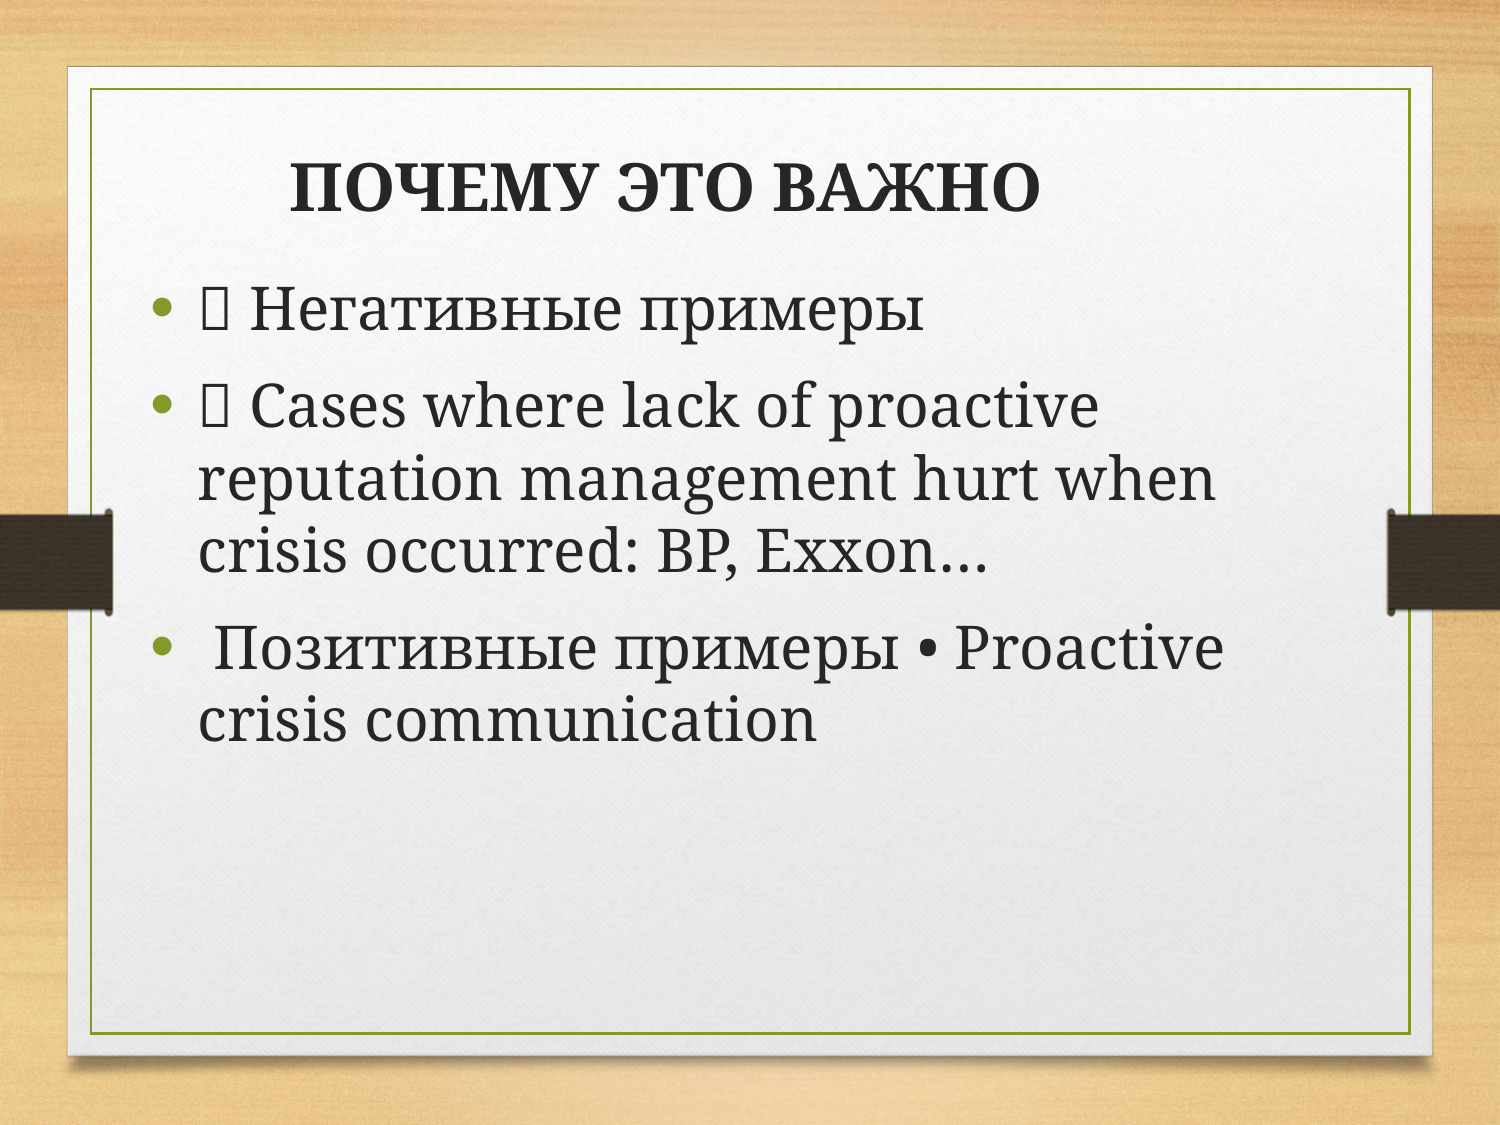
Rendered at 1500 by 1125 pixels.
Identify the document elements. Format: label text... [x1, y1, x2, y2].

picture [0, 0, 1500, 1125]
title ПОЧЕМУ ЭТО ВАЖНО [0, 45, 1350, 233]
list  Негативные примеры  Cases where lack of proactive reputation management hurt when crisis occurred: BP, Exxon… Позитивные примеры • Proactive crisis communication [135, 262, 1350, 1006]
